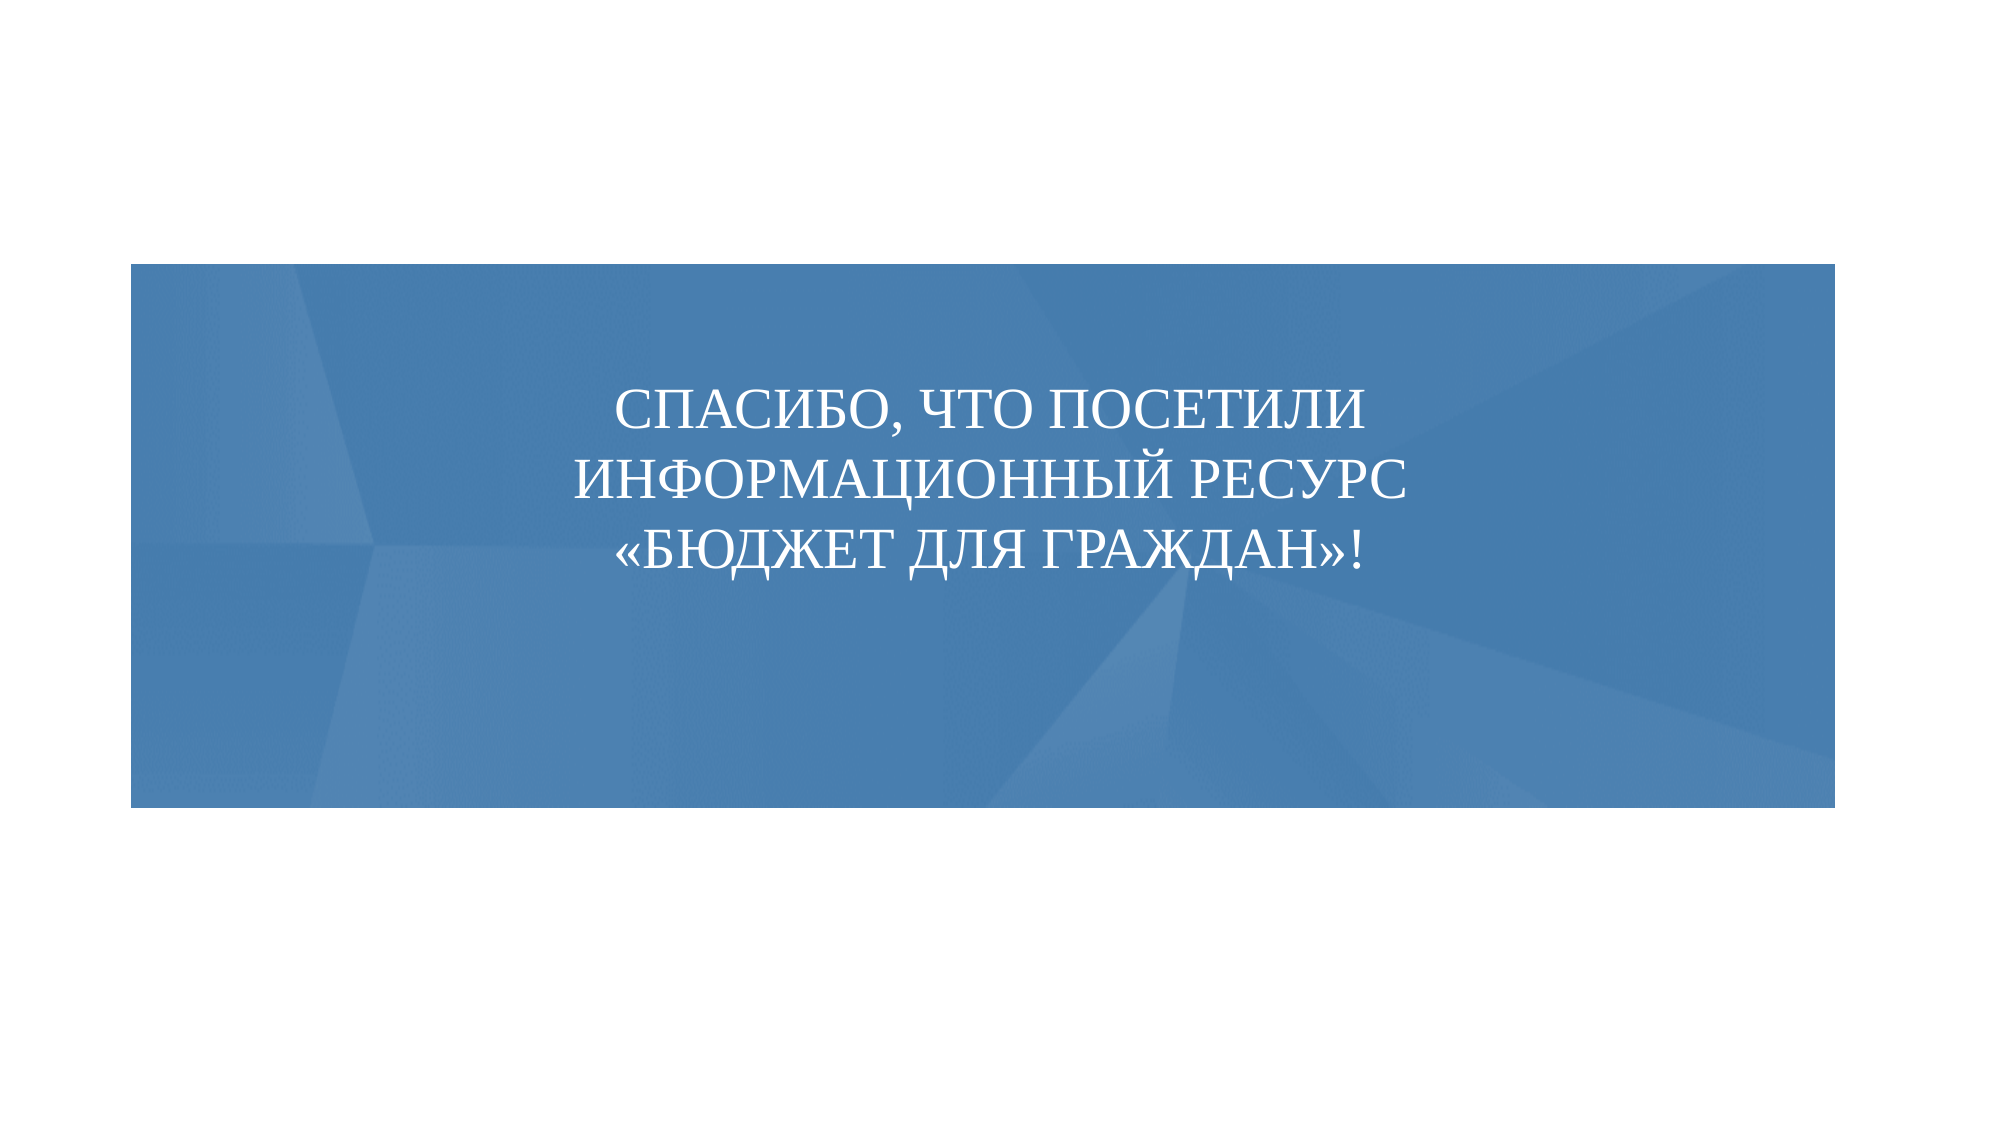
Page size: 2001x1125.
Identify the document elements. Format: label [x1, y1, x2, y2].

picture [131, 264, 1835, 808]
